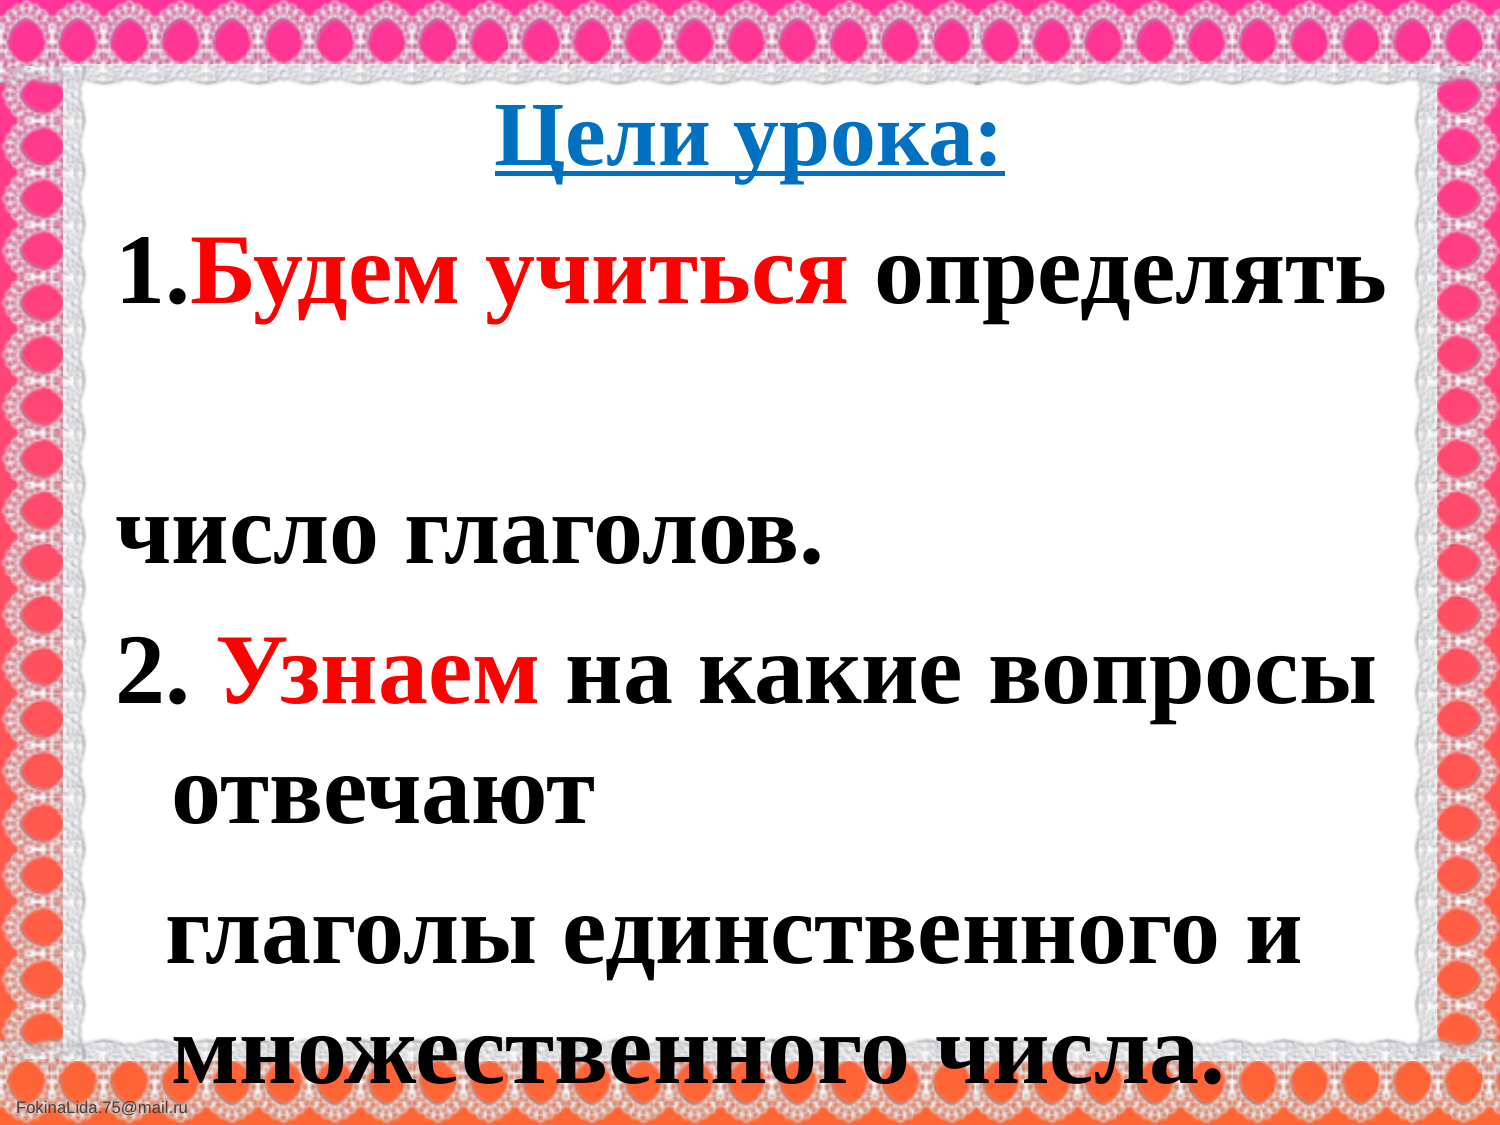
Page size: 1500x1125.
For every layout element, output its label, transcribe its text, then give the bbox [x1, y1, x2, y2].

picture [0, 0, 1500, 1125]
title Цели урока: [75, 66, 1425, 233]
list 1.Будем учиться определять число глаголов. 2. Узнаем на какие вопросы отвечают глаголы единственного и множественного числа. [100, 196, 1425, 1005]
